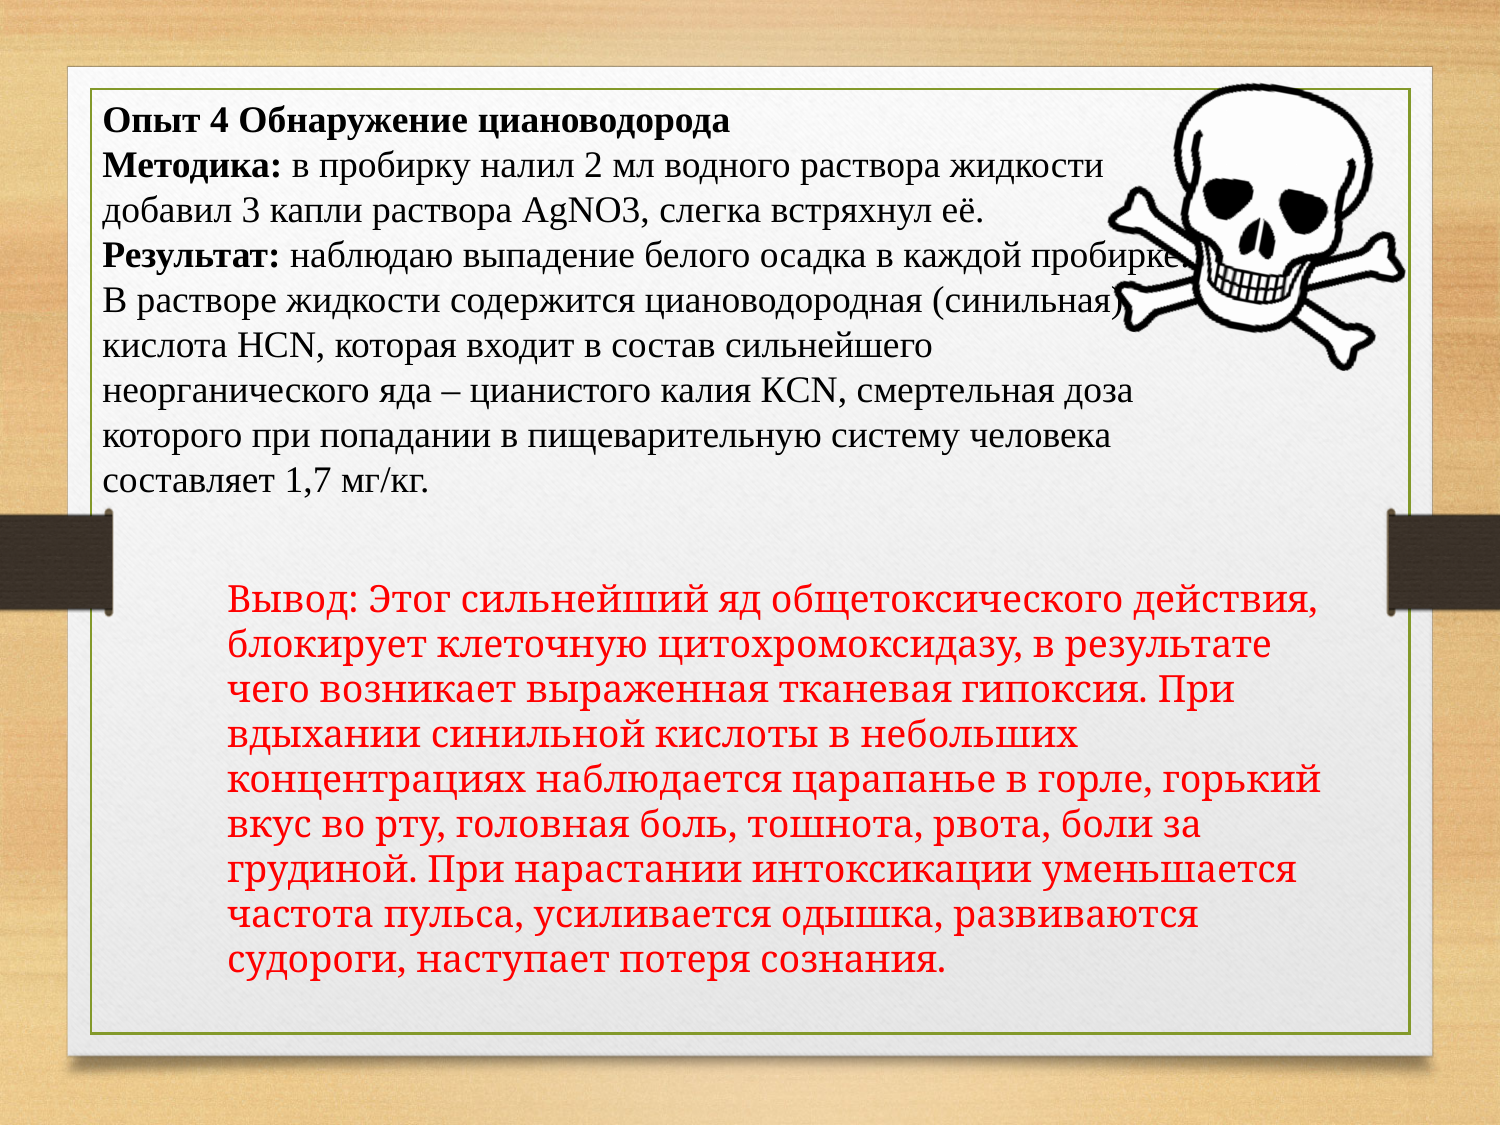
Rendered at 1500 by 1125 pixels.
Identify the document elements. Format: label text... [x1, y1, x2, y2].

text_box Вывод: Этог сильнейший яд общетоксического действия, блокирует клеточную цитохромоксидазу, в результате чего возникает выраженная тканевая гипоксия. При вдыхании синильной кислоты в небольших концентрациях наблюдается царапанье в горле, горький вкус во рту, головная боль, тошнота, рвота, боли за грудиной. При нарастании интоксикации уменьшается частота пульса, усиливается одышка, развиваются судороги, наступает потеря сознания. [212, 568, 1338, 988]
text_box Опыт 4 Обнаружение циановодорода Методика: в пробирку налил 2 мл водного раствора жидкости добавил 3 капли раствора AgNO3, слегка встряхнул её. Результат: наблюдаю выпадение белого осадка в каждой пробирке. В растворе жидкости содержится циановодородная (синильная) кислота HCN, которая входит в состав сильнейшего неорганического яда – цианистого калия КCN, смертельная доза которого при попадании в пищеварительную систему человека составляет 1,7 мг/кг. [87, 87, 1213, 508]
picture [0, 0, 1500, 1125]
